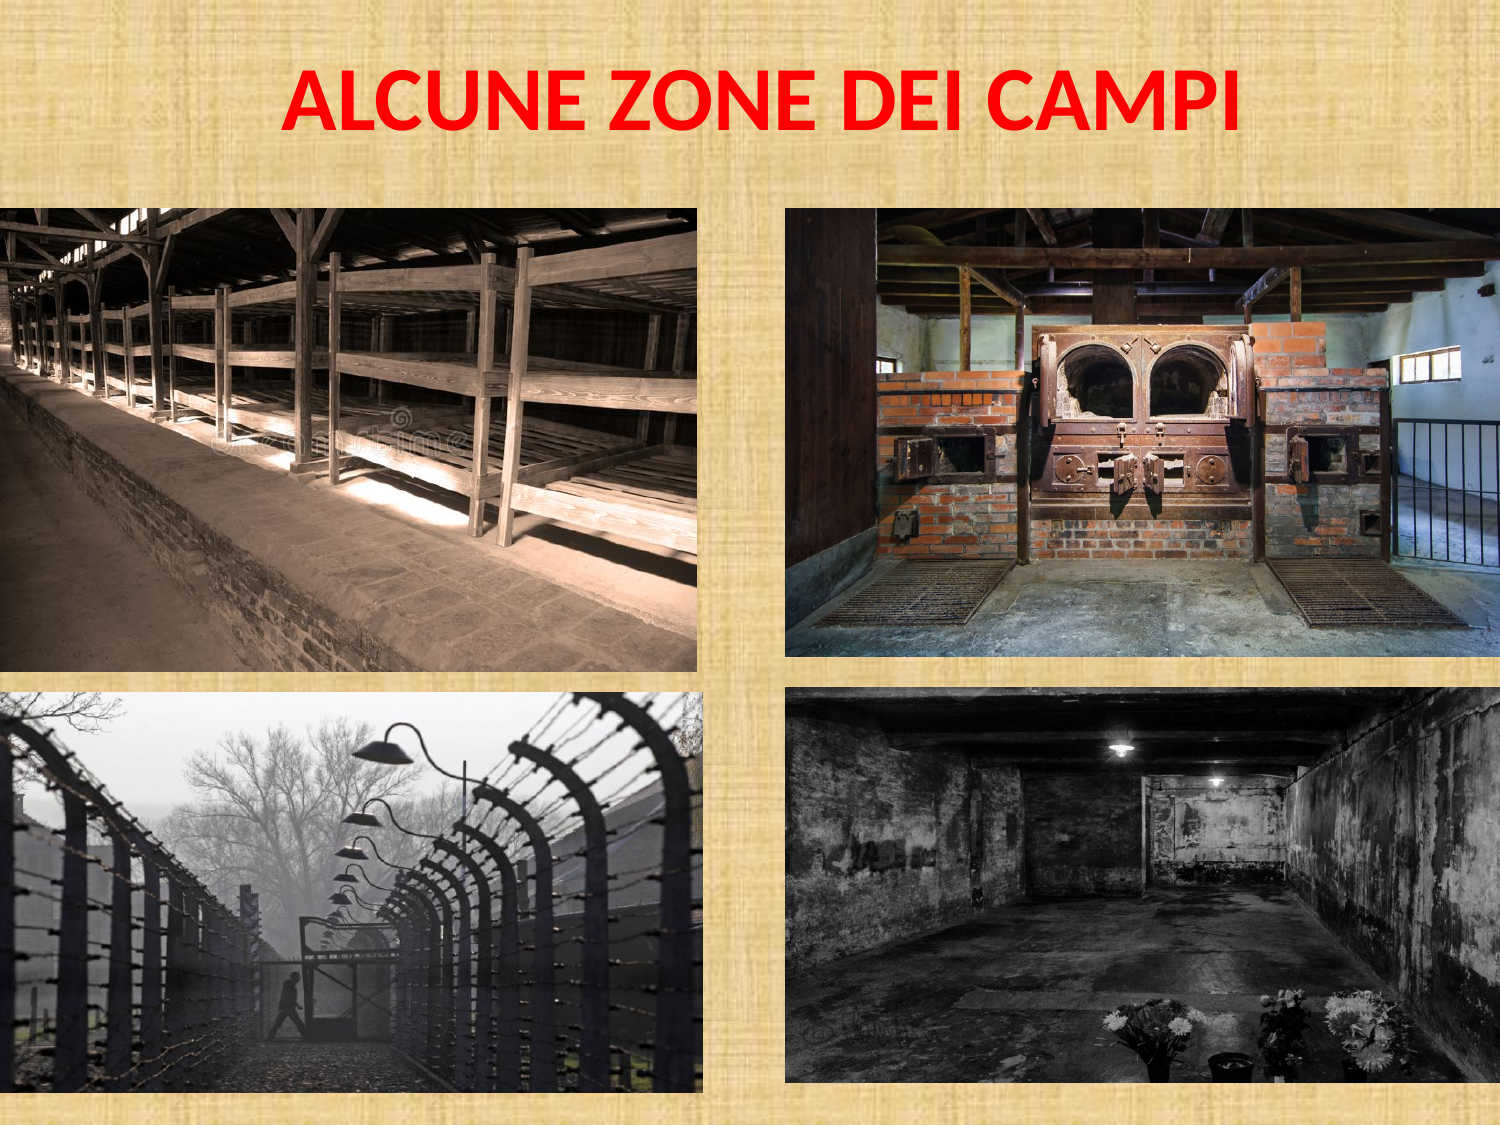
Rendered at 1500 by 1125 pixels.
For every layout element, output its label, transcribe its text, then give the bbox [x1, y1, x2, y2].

title ALCUNE ZONE DEI CAMPI [88, 0, 1439, 188]
picture [0, 0, 1500, 1125]
